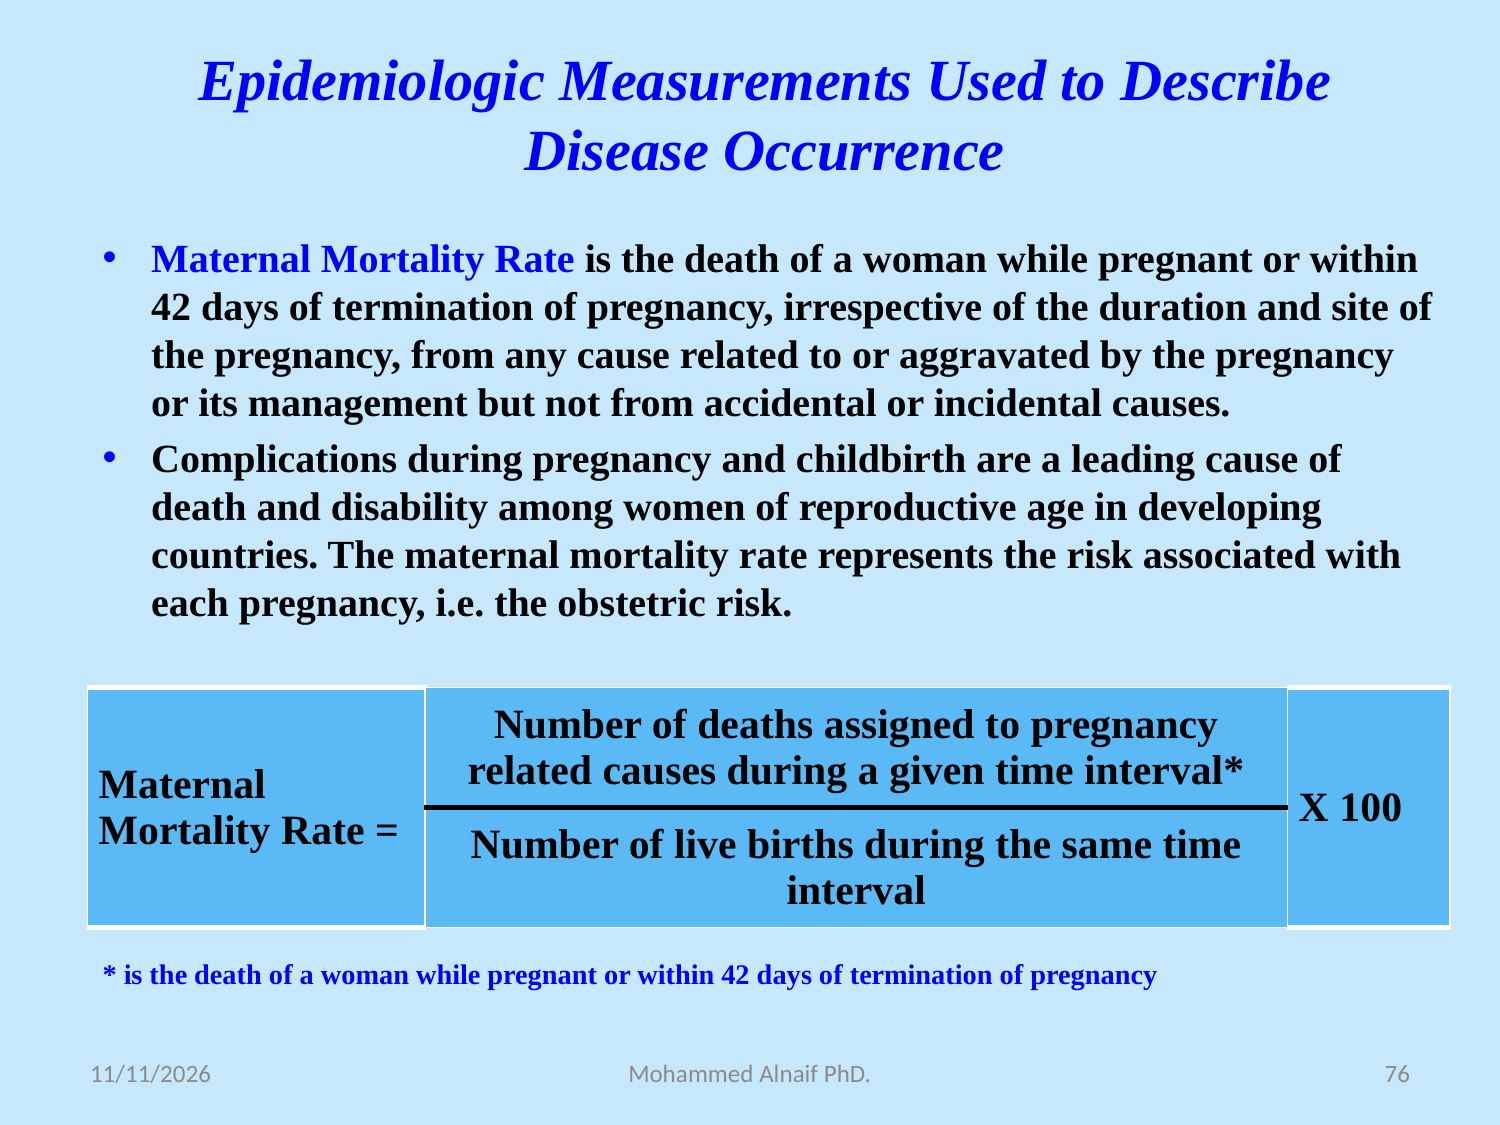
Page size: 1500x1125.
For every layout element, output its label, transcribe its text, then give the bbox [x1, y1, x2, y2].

footer Mohammed Alnaif PhD. [512, 1042, 988, 1103]
subtitle Maternal Mortality Rate is the death of a woman while pregnant or within 42 days of termination of pregnancy, irrespective of the duration and site of the pregnancy, from any cause related to or aggravated by the pregnancy or its management but not from accidental or incidental causes. Complications during pregnancy and childbirth are a leading cause of death and disability among women of reproductive age in developing countries. The maternal mortality rate represents the risk associated with each pregnancy, i.e. the obstetric risk. * is the death of a woman while pregnant or within 42 days of termination of pregnancy [87, 928, 1450, 1025]
table_header X 100 [1288, 690, 1449, 925]
title Epidemiologic Measurements Used to Describe Disease Occurrence [75, 50, 1425, 175]
table_header Maternal Mortality Rate = [88, 690, 424, 925]
subtitle Maternal Mortality Rate is the death of a woman while pregnant or within 42 days of termination of pregnancy, irrespective of the duration and site of the pregnancy, from any cause related to or aggravated by the pregnancy or its management but not from accidental or incidental causes. Complications during pregnancy and childbirth are a leading cause of death and disability among women of reproductive age in developing countries. The maternal mortality rate represents the risk associated with each pregnancy, i.e. the obstetric risk. * is the death of a woman while pregnant or within 42 days of termination of pregnancy [87, 224, 1450, 687]
table_header Number of deaths assigned to pregnancy related causes during a given time interval* [426, 688, 1287, 805]
table_cell Number of live births during the same time interval [426, 810, 1287, 927]
slide_number 76 [1074, 1042, 1425, 1103]
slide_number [75, 1042, 425, 1103]
